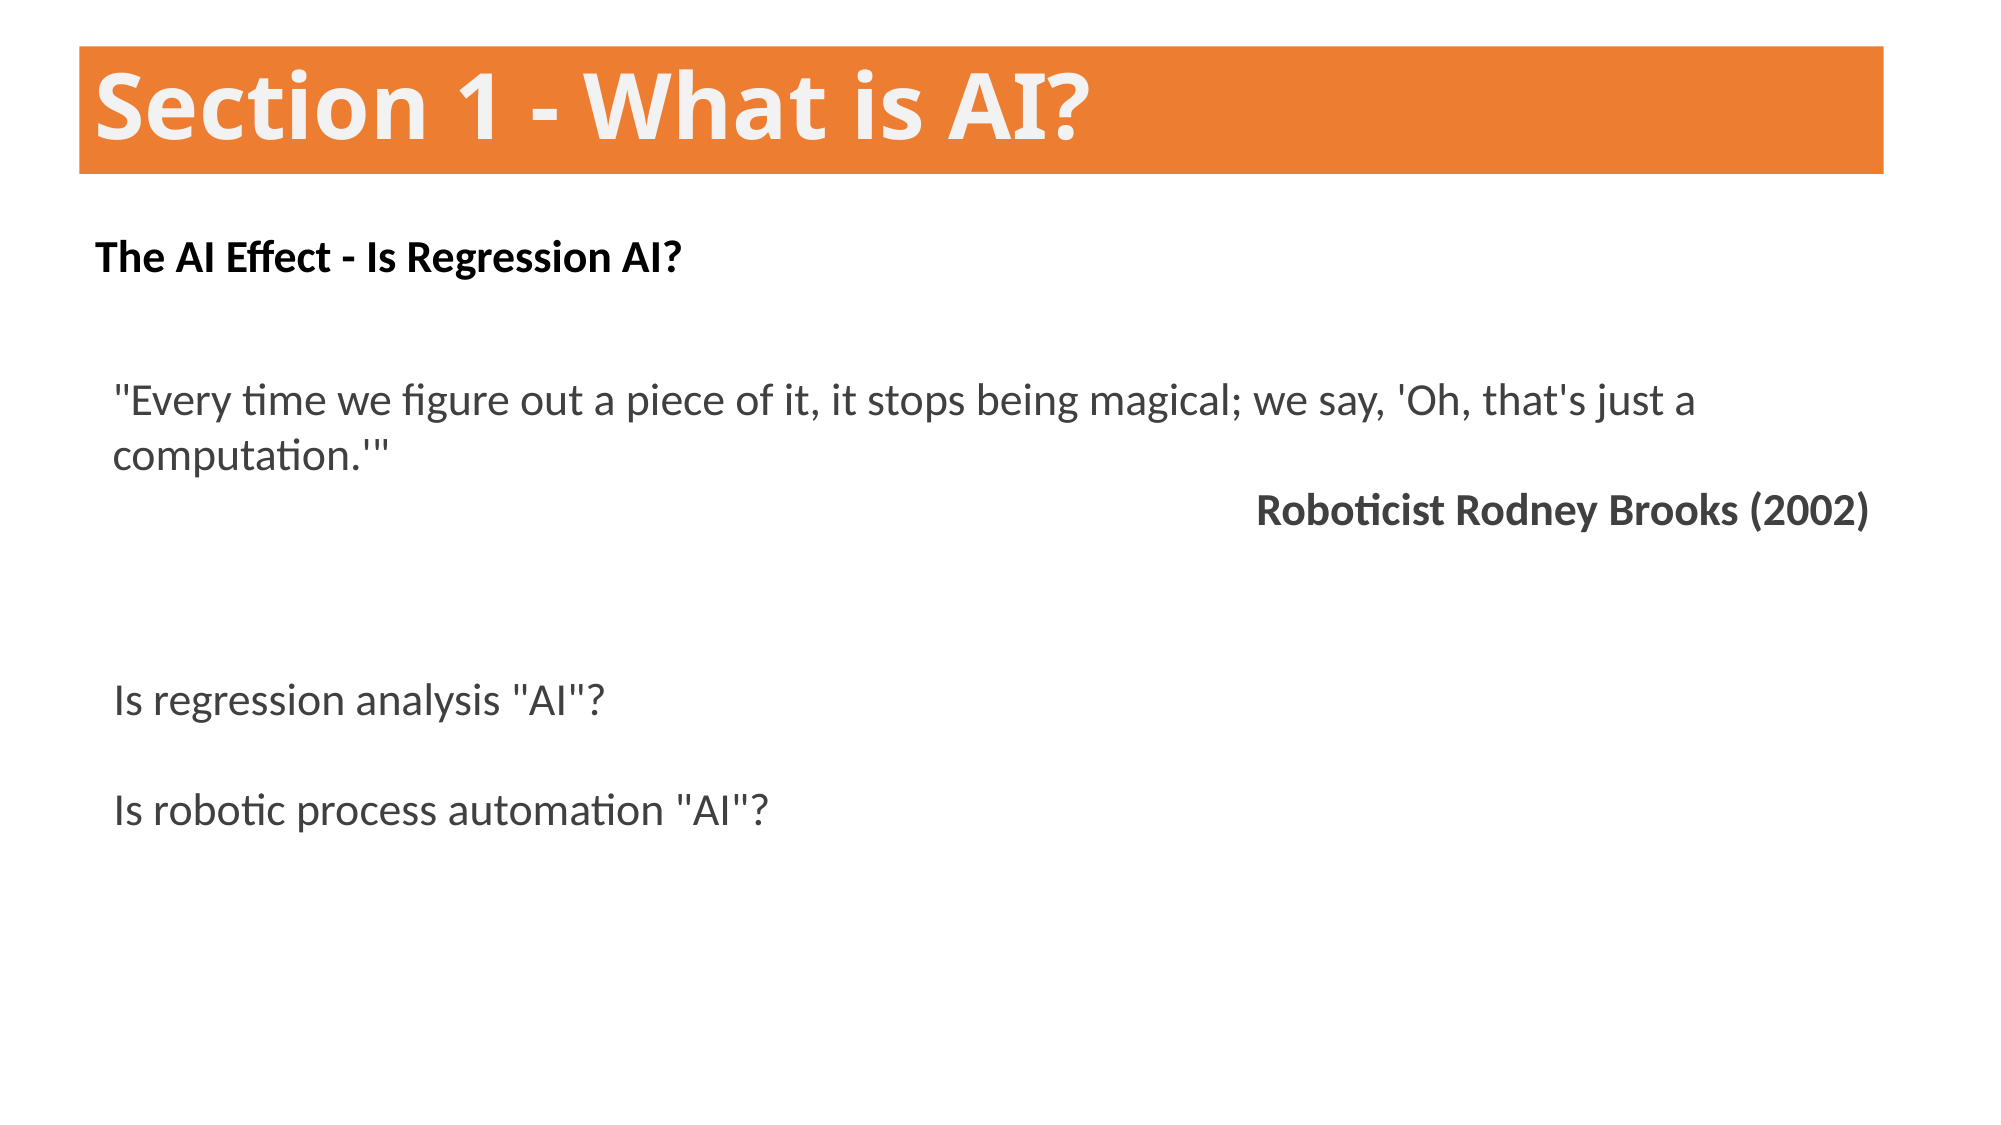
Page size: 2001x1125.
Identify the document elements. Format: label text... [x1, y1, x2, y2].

text_box The AI Effect - Is Regression AI? [80, 218, 866, 289]
text_box Section 1 - What is AI? [79, 46, 1884, 174]
text_box Is regression analysis "AI"? Is robotic process automation "AI"? [98, 662, 1115, 843]
text_box "Every time we figure out a piece of it, it stops being magical; we say, 'Oh, that's just a computation.'" Roboticist Rodney Brooks (2002) [97, 361, 1886, 557]
